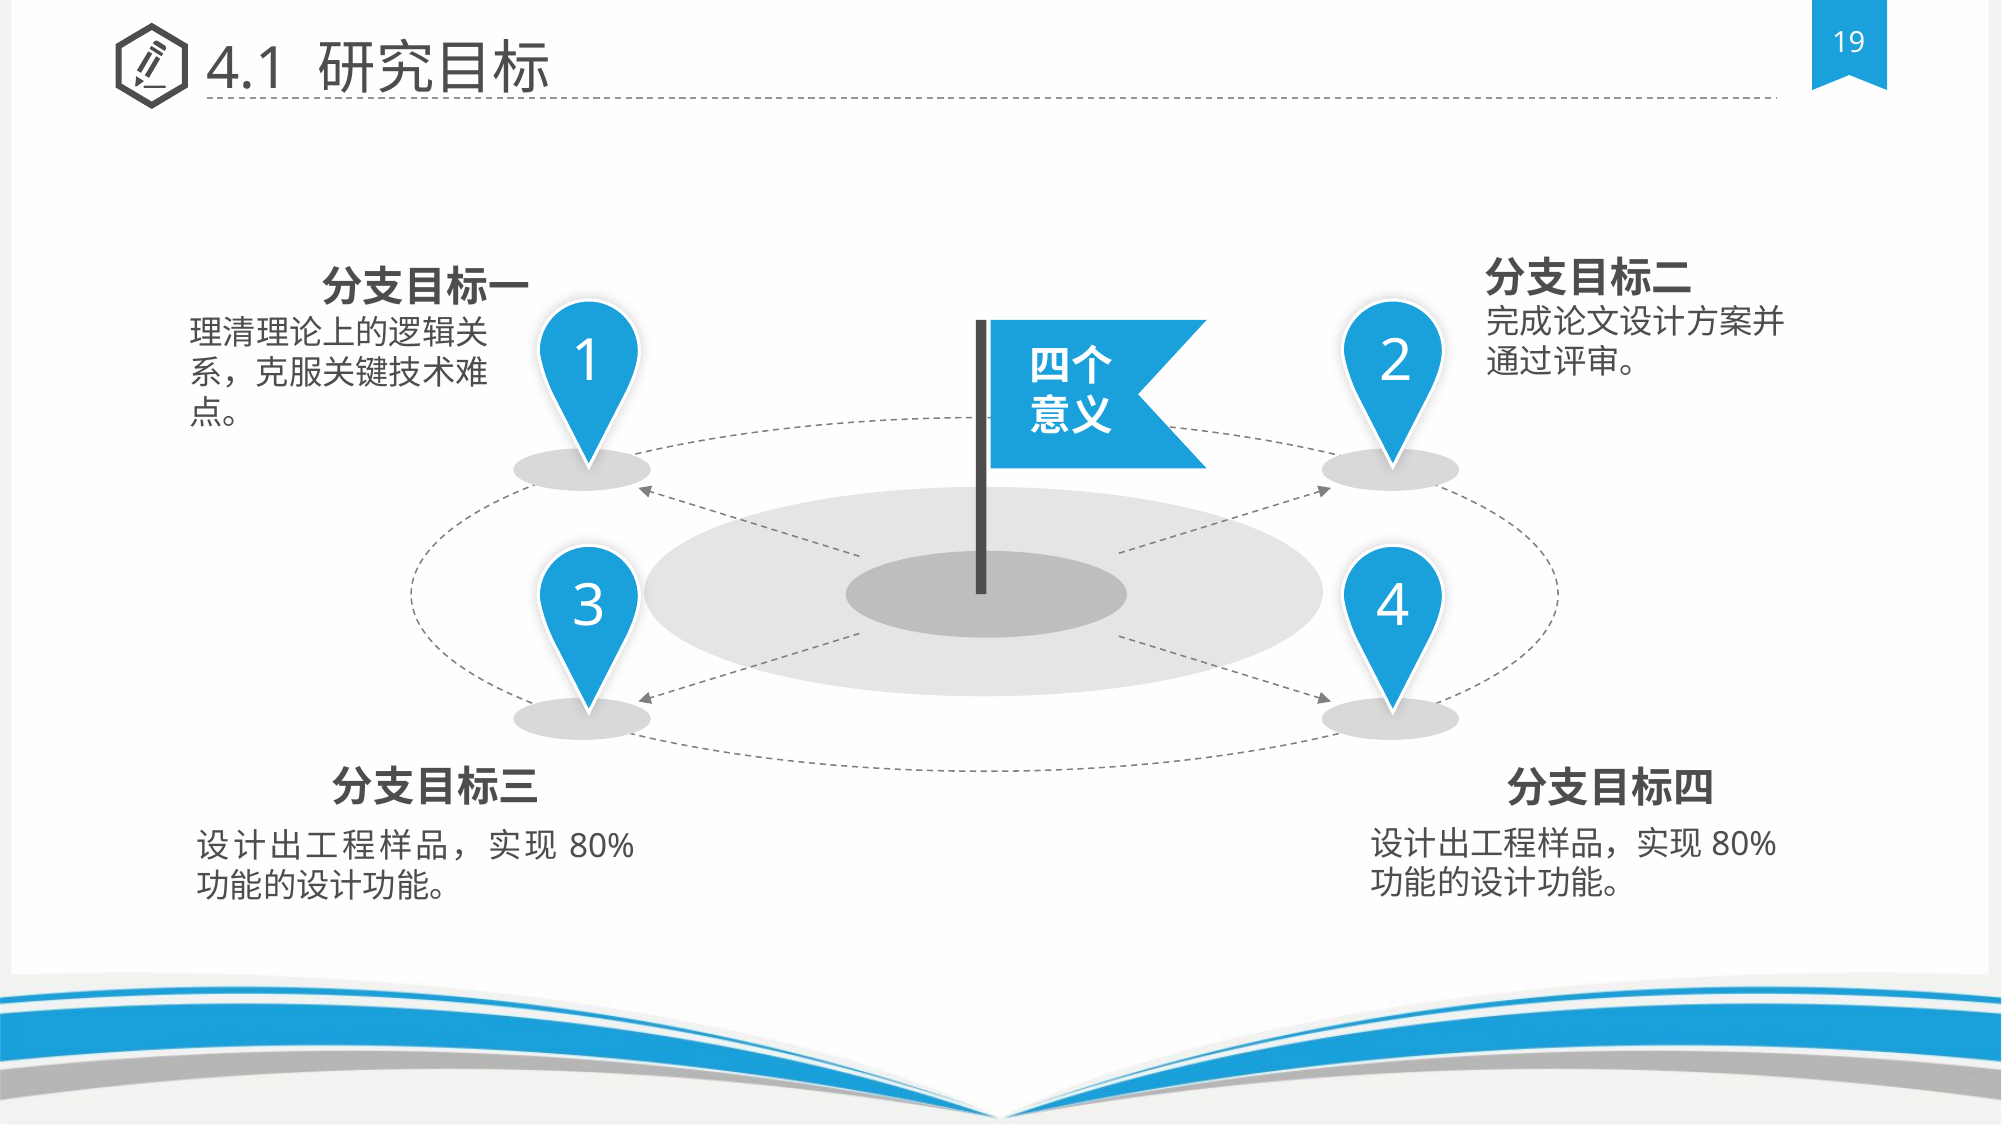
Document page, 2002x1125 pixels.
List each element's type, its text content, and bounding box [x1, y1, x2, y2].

text_box 分支目标四 [1490, 753, 1730, 814]
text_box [537, 299, 640, 468]
text_box 分支目标三 [293, 752, 556, 817]
text_box [845, 551, 1125, 638]
text_box [1313, 691, 1331, 704]
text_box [1341, 544, 1444, 713]
text_box [1313, 485, 1331, 498]
text_box [411, 417, 970, 704]
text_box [1341, 299, 1444, 468]
text_box [638, 485, 658, 498]
text_box 理清理论上的逻辑关系，克服关键技术难点。 [174, 303, 533, 439]
text_box [646, 486, 1324, 697]
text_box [537, 544, 640, 713]
text_box [632, 431, 1559, 772]
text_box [975, 319, 1207, 595]
text_box [644, 691, 658, 704]
text_box [1321, 456, 1460, 491]
text_box 4.1 研究目标 [206, 29, 806, 97]
text_box 完成论文设计方案并通过评审。 [1471, 292, 1826, 388]
text_box [115, 22, 188, 109]
text_box 分支目标二 [1465, 243, 1709, 309]
picture [0, 0, 2002, 1125]
text_box 设计出工程样品，实现80%功能的设计功能。 [181, 817, 658, 912]
text_box 设计出工程样品，实现80%功能的设计功能。 [1356, 814, 1826, 909]
text_box 分支目标一 [293, 252, 545, 303]
text_box [513, 704, 651, 740]
text_box [513, 455, 651, 491]
text_box [1321, 706, 1460, 740]
